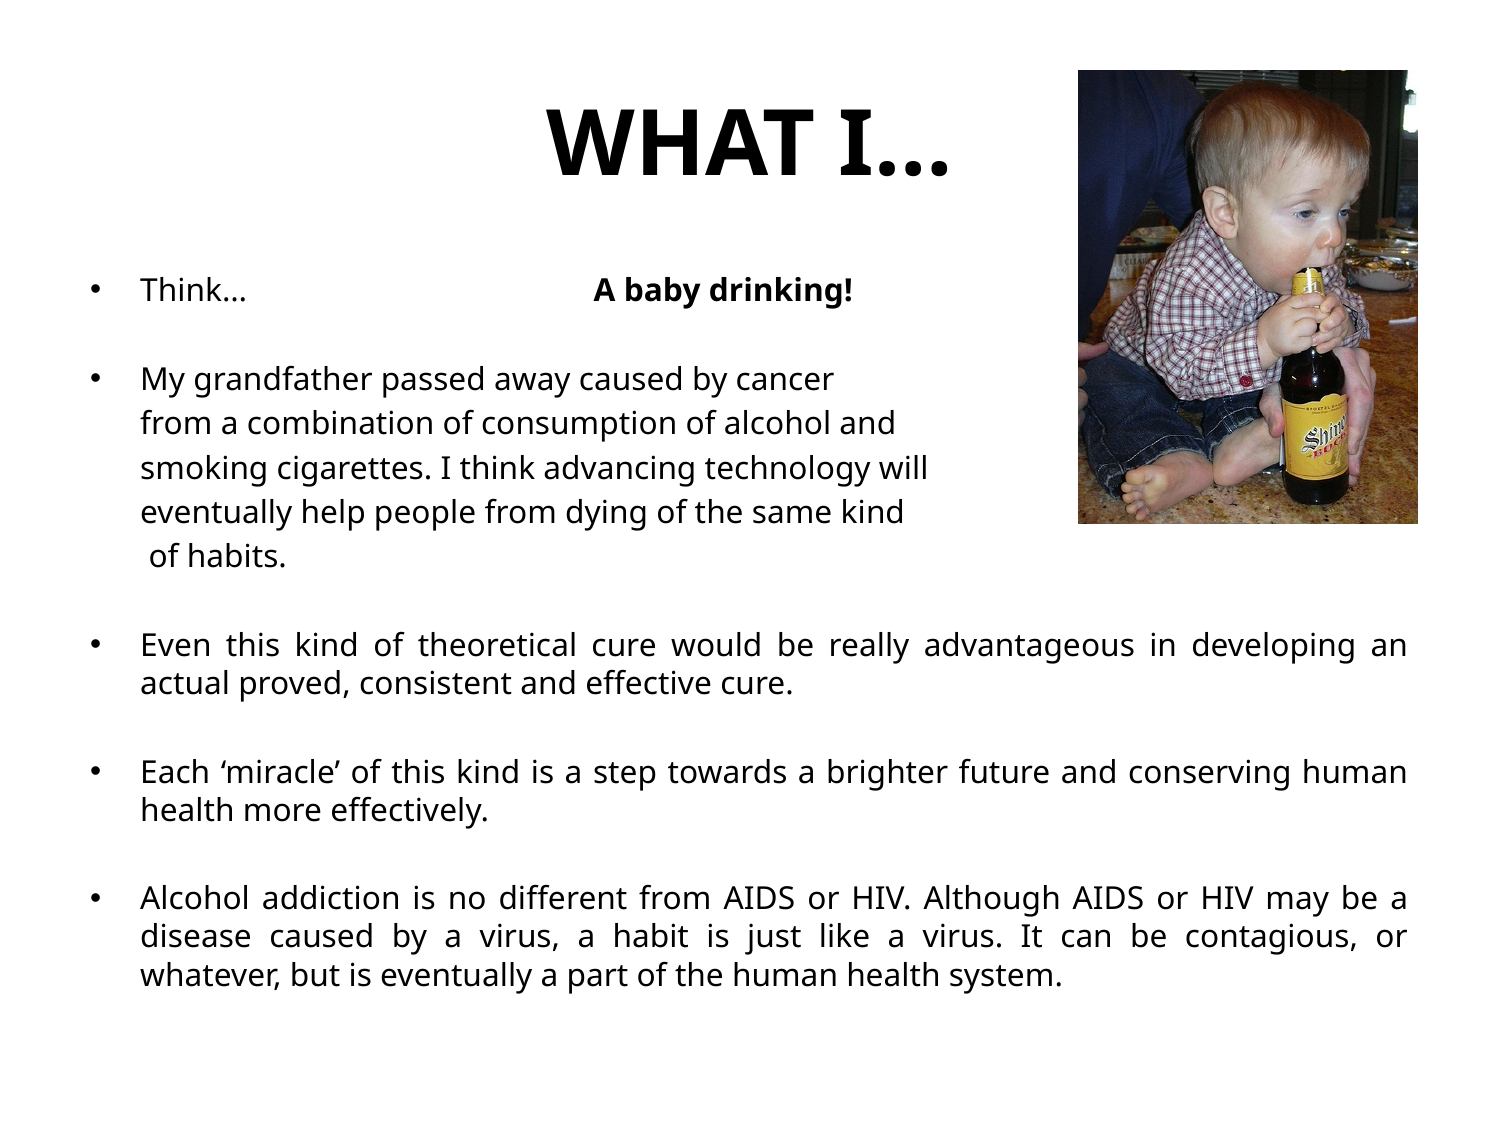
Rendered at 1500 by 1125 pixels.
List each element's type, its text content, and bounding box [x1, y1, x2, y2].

picture [1077, 70, 1419, 524]
title WHAT I… [75, 45, 1425, 233]
list Think… A baby drinking! My grandfather passed away caused by cancer from a combination of consumption of alcohol and smoking cigarettes. I think advancing technology will eventually help people from dying of the same kind of habits. Even this kind of theoretical cure would be really advantageous in developing an actual proved, consistent and effective cure. Each ‘miracle’ of this kind is a step towards a brighter future and conserving human health more effectively. Alcohol addiction is no different from AIDS or HIV. Although AIDS or HIV may be a disease caused by a virus, a habit is just like a virus. It can be contagious, or whatever, but is eventually a part of the human health system. [75, 262, 1425, 1005]
